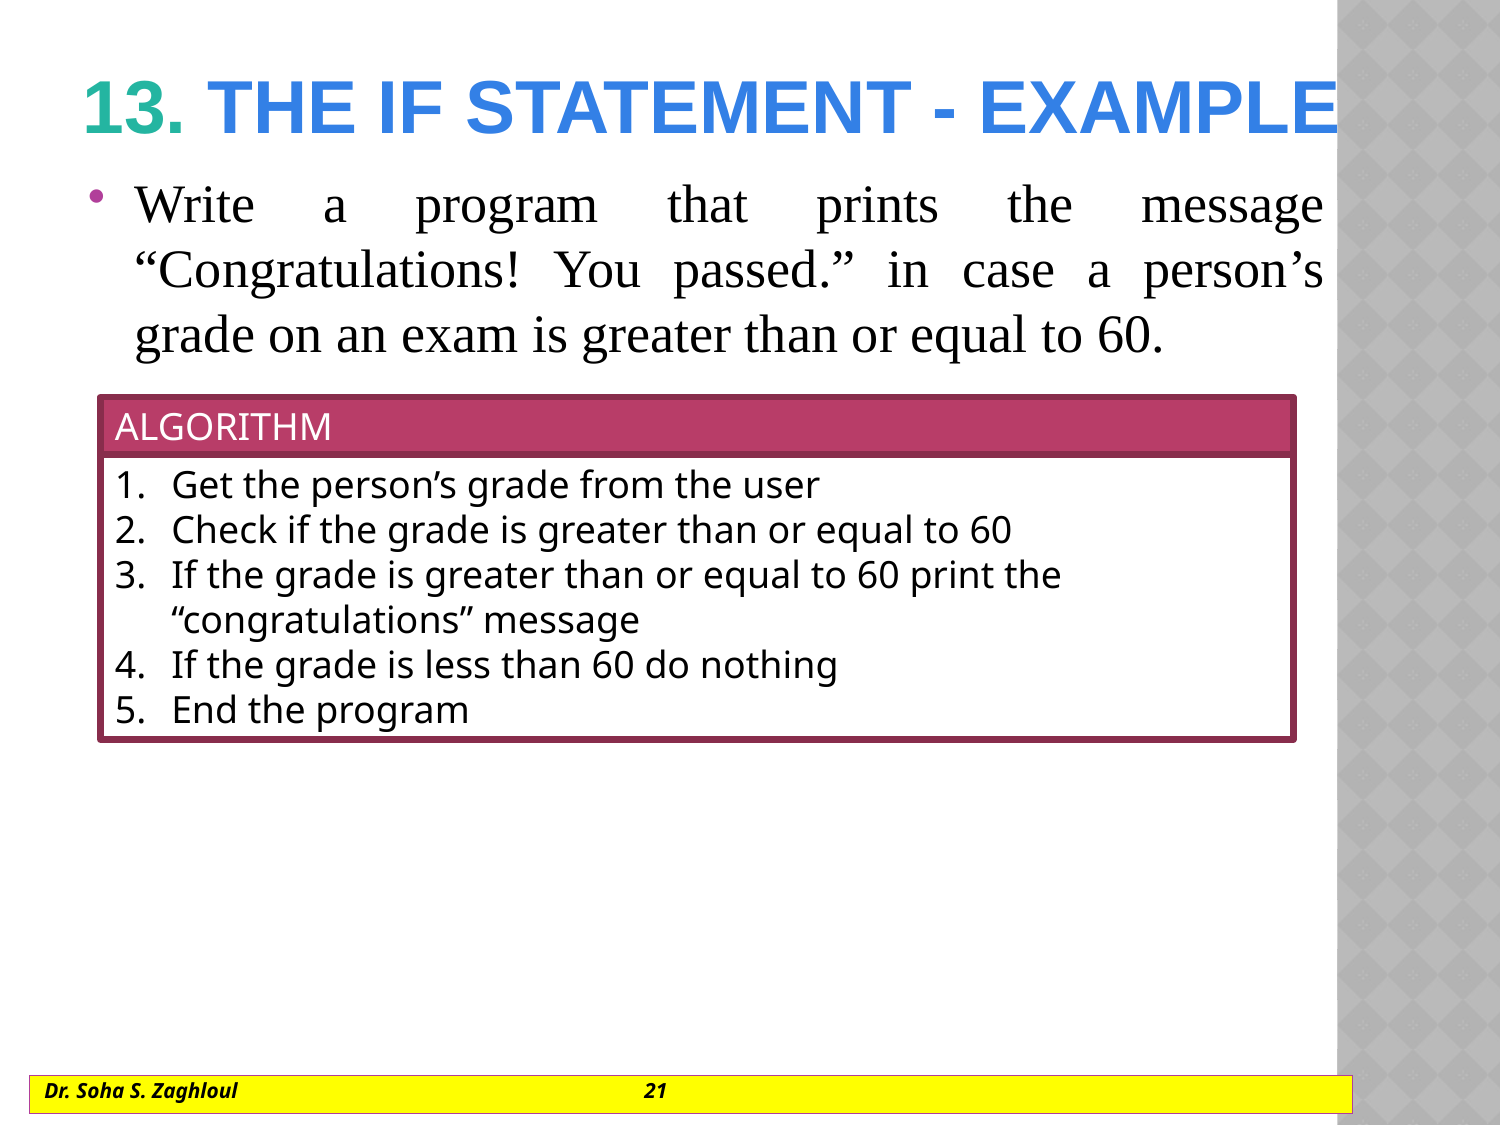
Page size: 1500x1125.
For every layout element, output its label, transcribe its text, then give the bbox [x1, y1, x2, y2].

list Write a program that prints the message “Congratulations! You passed.” in case a person’s grade on an exam is greater than or equal to 60. [75, 160, 1341, 1059]
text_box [99, 396, 1294, 741]
title 13. The if statement - example [75, 52, 1388, 149]
text_box Dr. Soha S. Zaghloul 21 [29, 1075, 1353, 1114]
